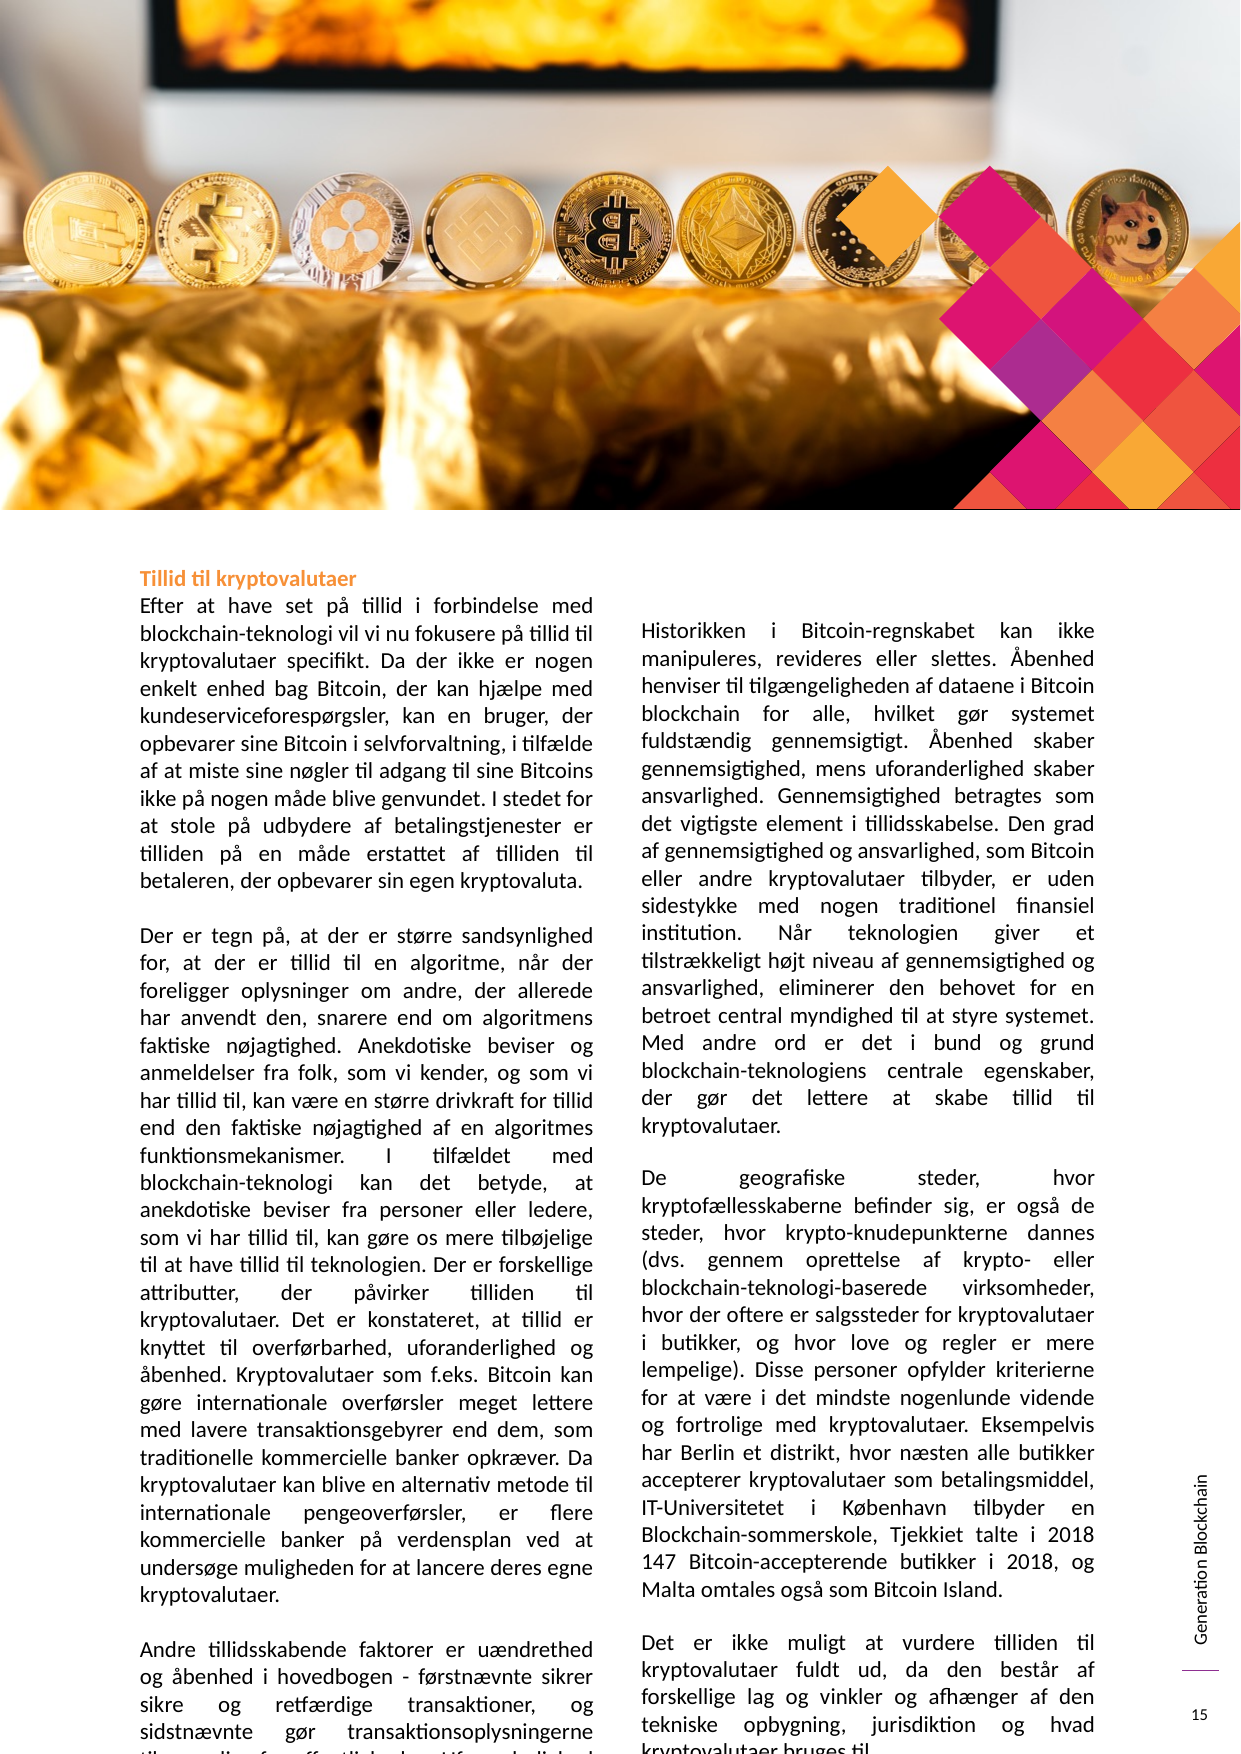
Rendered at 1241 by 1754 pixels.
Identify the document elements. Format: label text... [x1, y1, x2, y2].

text_box Tillid til kryptovalutaer Efter at have set på tillid i forbindelse med blockchain-teknologi vil vi nu fokusere på tillid til kryptovalutaer specifikt. Da der ikke er nogen enkelt enhed bag Bitcoin, der kan hjælpe med kundeserviceforespørgsler, kan en bruger, der opbevarer sine Bitcoin i selvforvaltning, i tilfælde af at miste sine nøgler til adgang til sine Bitcoins ikke på nogen måde blive genvundet. I stedet for at stole på udbydere af betalingstjenester er tilliden på en måde erstattet af tilliden til betaleren, der opbevarer sin egen kryptovaluta. Der er tegn på, at der er større sandsynlighed for, at der er tillid til en algoritme, når der foreligger oplysninger om andre, der allerede har anvendt den, snarere end om algoritmens faktiske nøjagtighed. Anekdotiske beviser og anmeldelser fra folk, som vi kender, og som vi har tillid til, kan være en større drivkraft for tillid end den faktiske nøjagtighed af en algoritmes funktionsmekanismer. I tilfældet med blockchain-teknologi kan det betyde, at anekdotiske beviser fra personer eller ledere, som vi har tillid til, kan gøre os mere tilbøjelige til at have tillid til teknologien. Der er forskellige attributter, der påvirker tilliden til kryptovalutaer. Det er konstateret, at tillid er knyttet til overførbarhed, uforanderlighed og åbenhed. Kryptovalutaer som f.eks. Bitcoin kan gøre internationale overførsler meget lettere med lavere transaktionsgebyrer end dem, som traditionelle kommercielle banker opkræver. Da kryptovalutaer kan blive en alternativ metode til internationale pengeoverførsler, er flere kommercielle banker på verdensplan ved at undersøge muligheden for at lancere deres egne kryptovalutaer. Andre tillidsskabende faktorer er uændrethed og åbenhed i hovedbogen - førstnævnte sikrer sikre og retfærdige transaktioner, og sidstnævnte gør transaktionsoplysningerne tilgængelige for offentligheden. Uforanderlighed betyder, at transaktionen Historikken i Bitcoin-regnskabet kan ikke manipuleres, revideres eller slettes. Åbenhed henviser til tilgængeligheden af dataene i Bitcoin blockchain for alle, hvilket gør systemet fuldstændig gennemsigtigt. Åbenhed skaber gennemsigtighed, mens uforanderlighed skaber ansvarlighed. Gennemsigtighed betragtes som det vigtigste element i tillidsskabelse. Den grad af gennemsigtighed og ansvarlighed, som Bitcoin eller andre kryptovalutaer tilbyder, er uden sidestykke med nogen traditionel finansiel institution. Når teknologien giver et tilstrækkeligt højt niveau af gennemsigtighed og ansvarlighed, eliminerer den behovet for en betroet central myndighed til at styre systemet. Med andre ord er det i bund og grund blockchain-teknologiens centrale egenskaber, der gør det lettere at skabe tillid til kryptovalutaer. De geografiske steder, hvor kryptofællesskaberne befinder sig, er også de steder, hvor krypto-knudepunkterne dannes (dvs. gennem oprettelse af krypto- eller blockchain-teknologi-baserede virksomheder, hvor der oftere er salgssteder for kryptovalutaer i butikker, og hvor love og regler er mere lempelige). Disse personer opfylder kriterierne for at være i det mindste nogenlunde vidende og fortrolige med kryptovalutaer. Eksempelvis har Berlin et distrikt, hvor næsten alle butikker accepterer kryptovalutaer som betalingsmiddel, IT-Universitetet i København tilbyder en Blockchain-sommerskole, Tjekkiet talte i 2018 147 Bitcoin-accepterende butikker i 2018, og Malta omtales også som Bitcoin Island. Det er ikke muligt at vurdere tilliden til kryptovalutaer fuldt ud, da den består af forskellige lag og vinkler og afhænger af den tekniske opbygning, jurisdiktion og hvad kryptovalutaer bruges til. [124, 556, 1111, 1693]
slide_number 15 [1170, 1692, 1229, 1736]
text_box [851, 165, 1241, 535]
picture [0, 0, 1241, 510]
